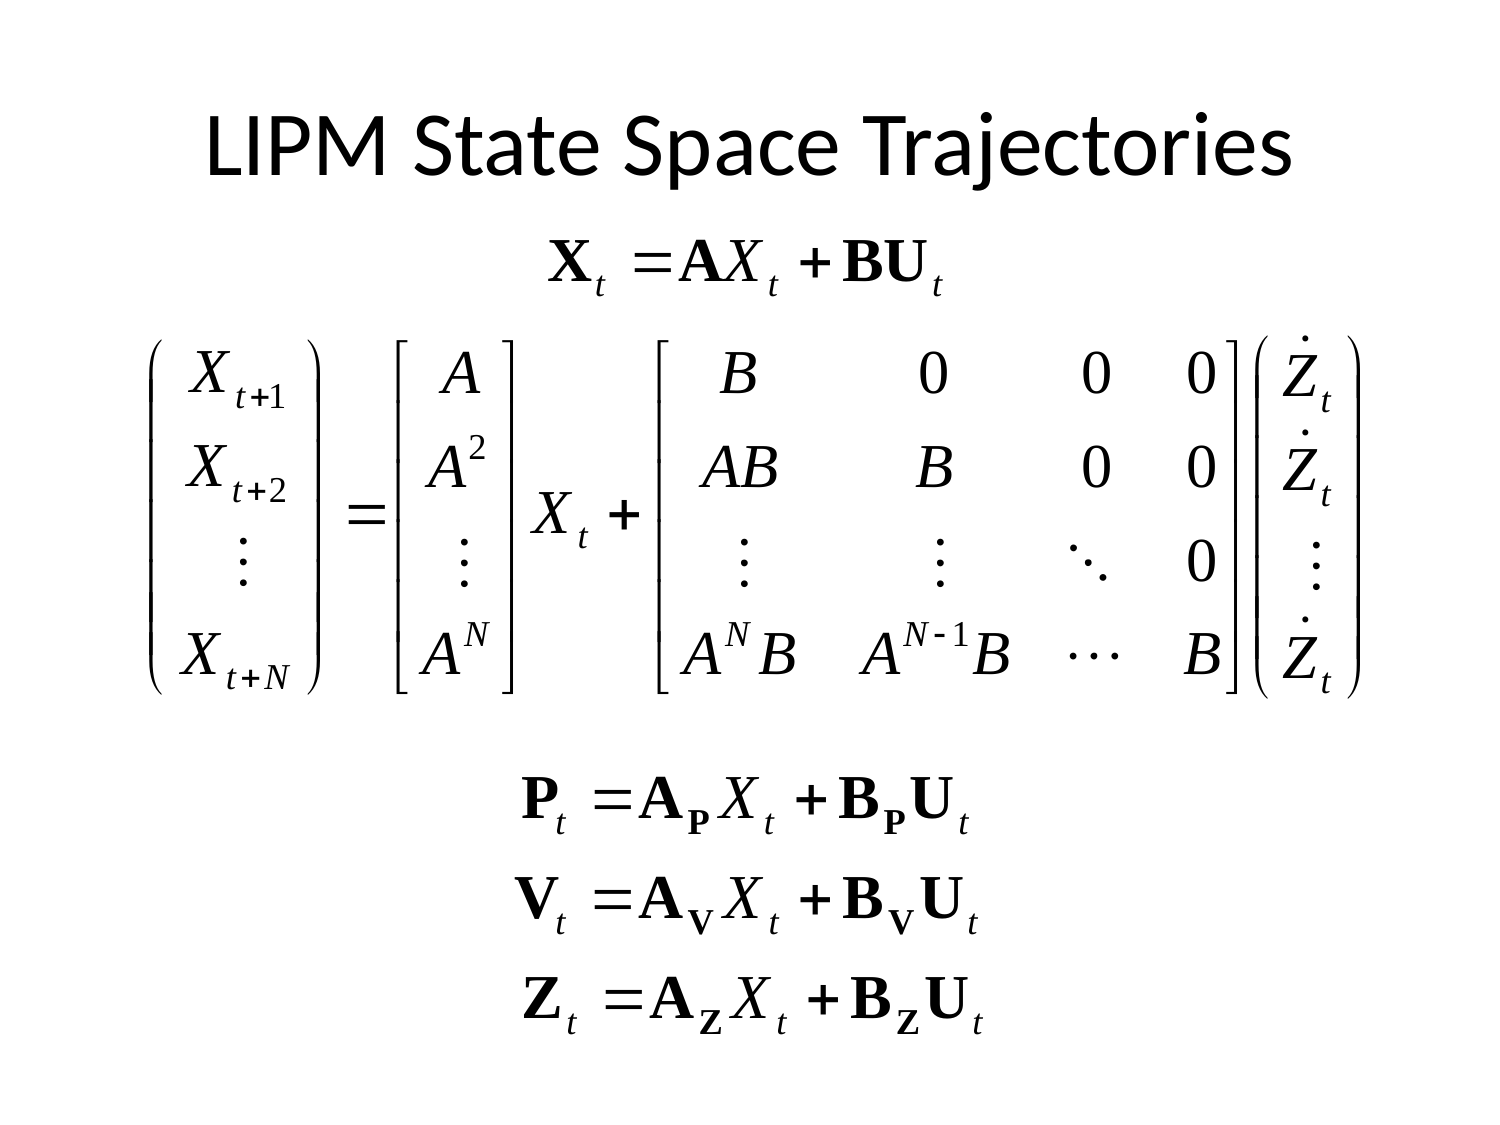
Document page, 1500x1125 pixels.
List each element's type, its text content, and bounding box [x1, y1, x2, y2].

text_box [137, 324, 1378, 711]
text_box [512, 955, 997, 1051]
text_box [537, 218, 955, 313]
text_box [504, 855, 990, 951]
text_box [512, 755, 982, 851]
title LIPM State Space Trajectories [75, 45, 1425, 233]
